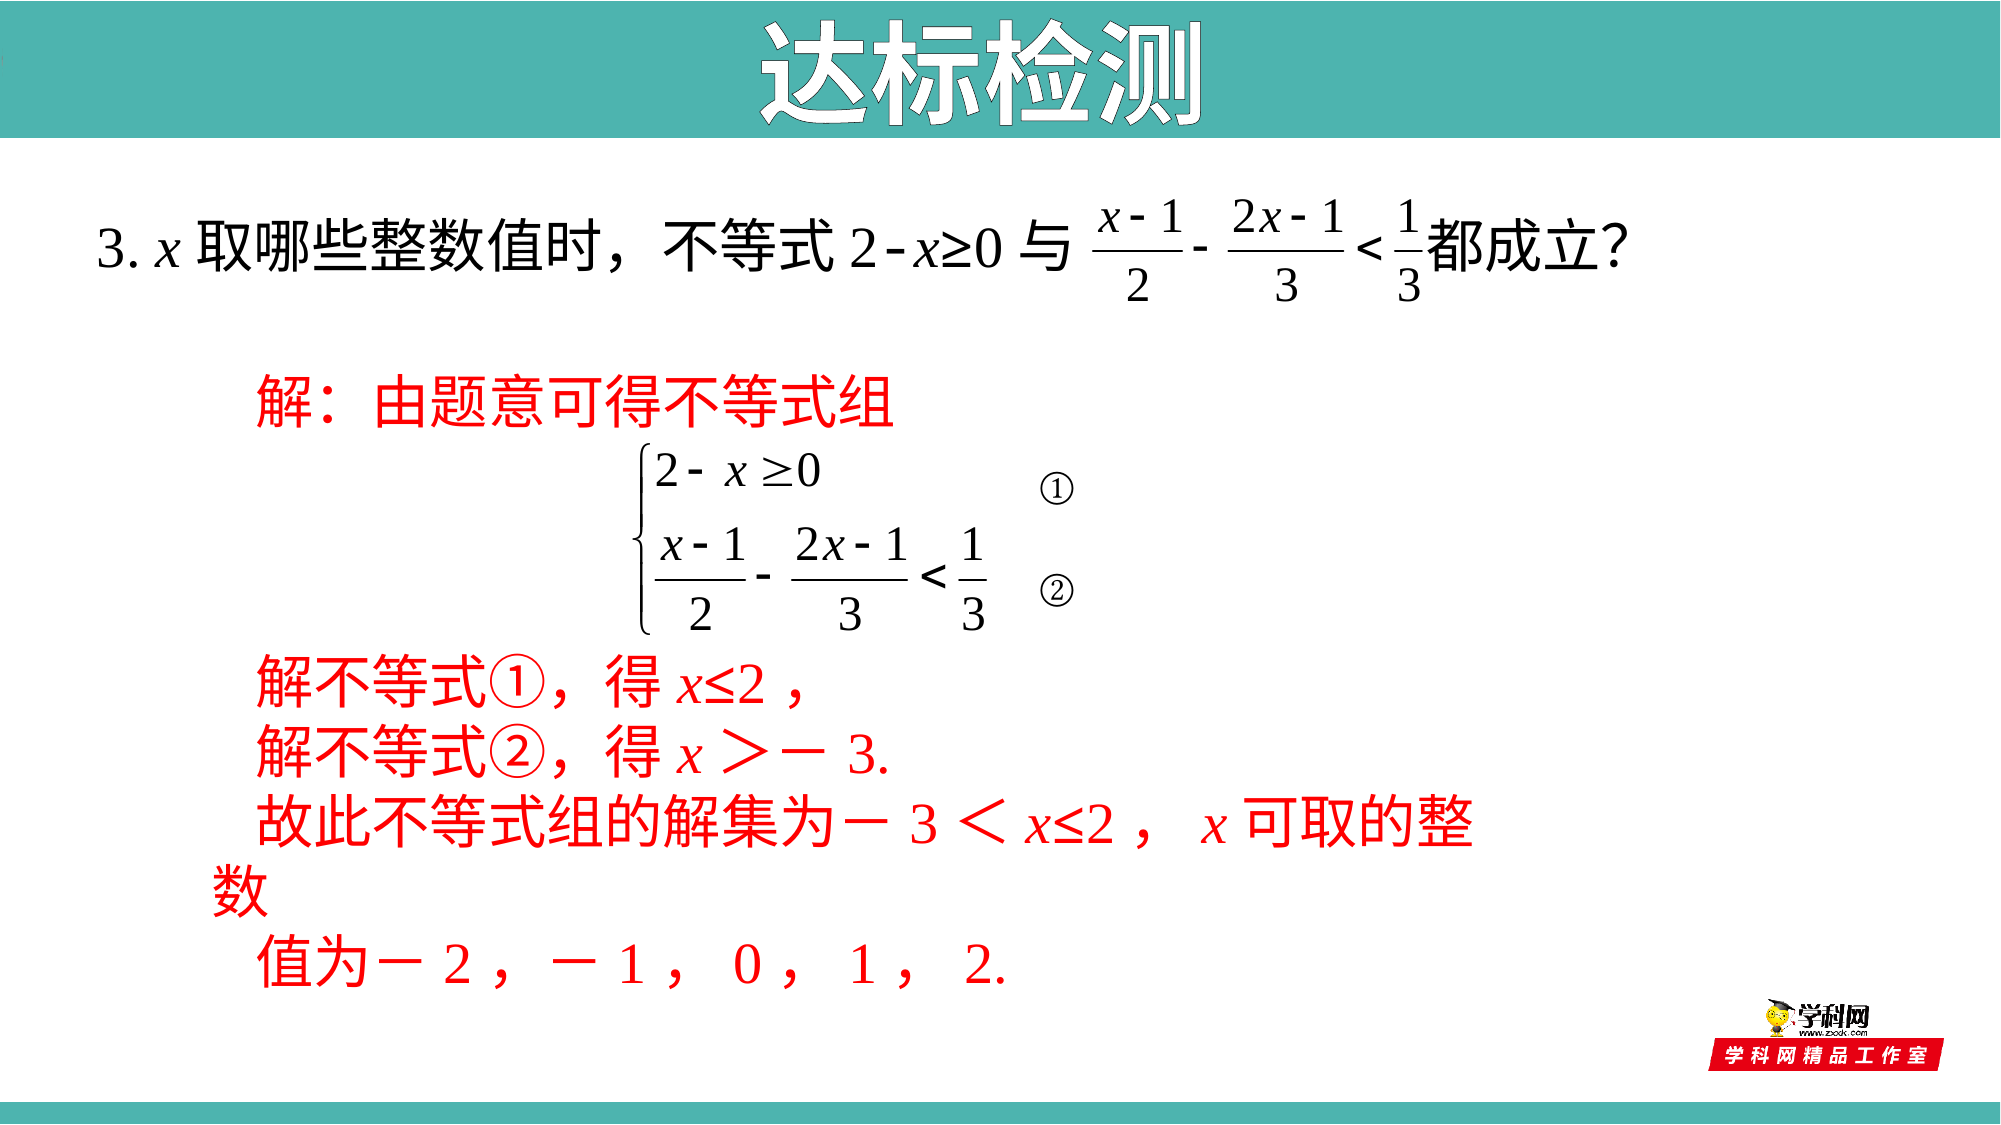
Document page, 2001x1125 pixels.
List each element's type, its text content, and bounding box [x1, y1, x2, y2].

picture [0, 1, 2001, 1124]
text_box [622, 432, 995, 648]
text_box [38, 184, 1813, 313]
text_box 达标检测 [742, 0, 1223, 146]
text_box ① ② [1023, 405, 1092, 624]
text_box 解：由题意可得不等式组 解不等式①，得x≤2， 解不等式②，得x＞－3. 故此不等式组的解集为－3＜x≤2，x可取的整数 值为－2，－1，0，1，2. [196, 358, 1503, 1003]
